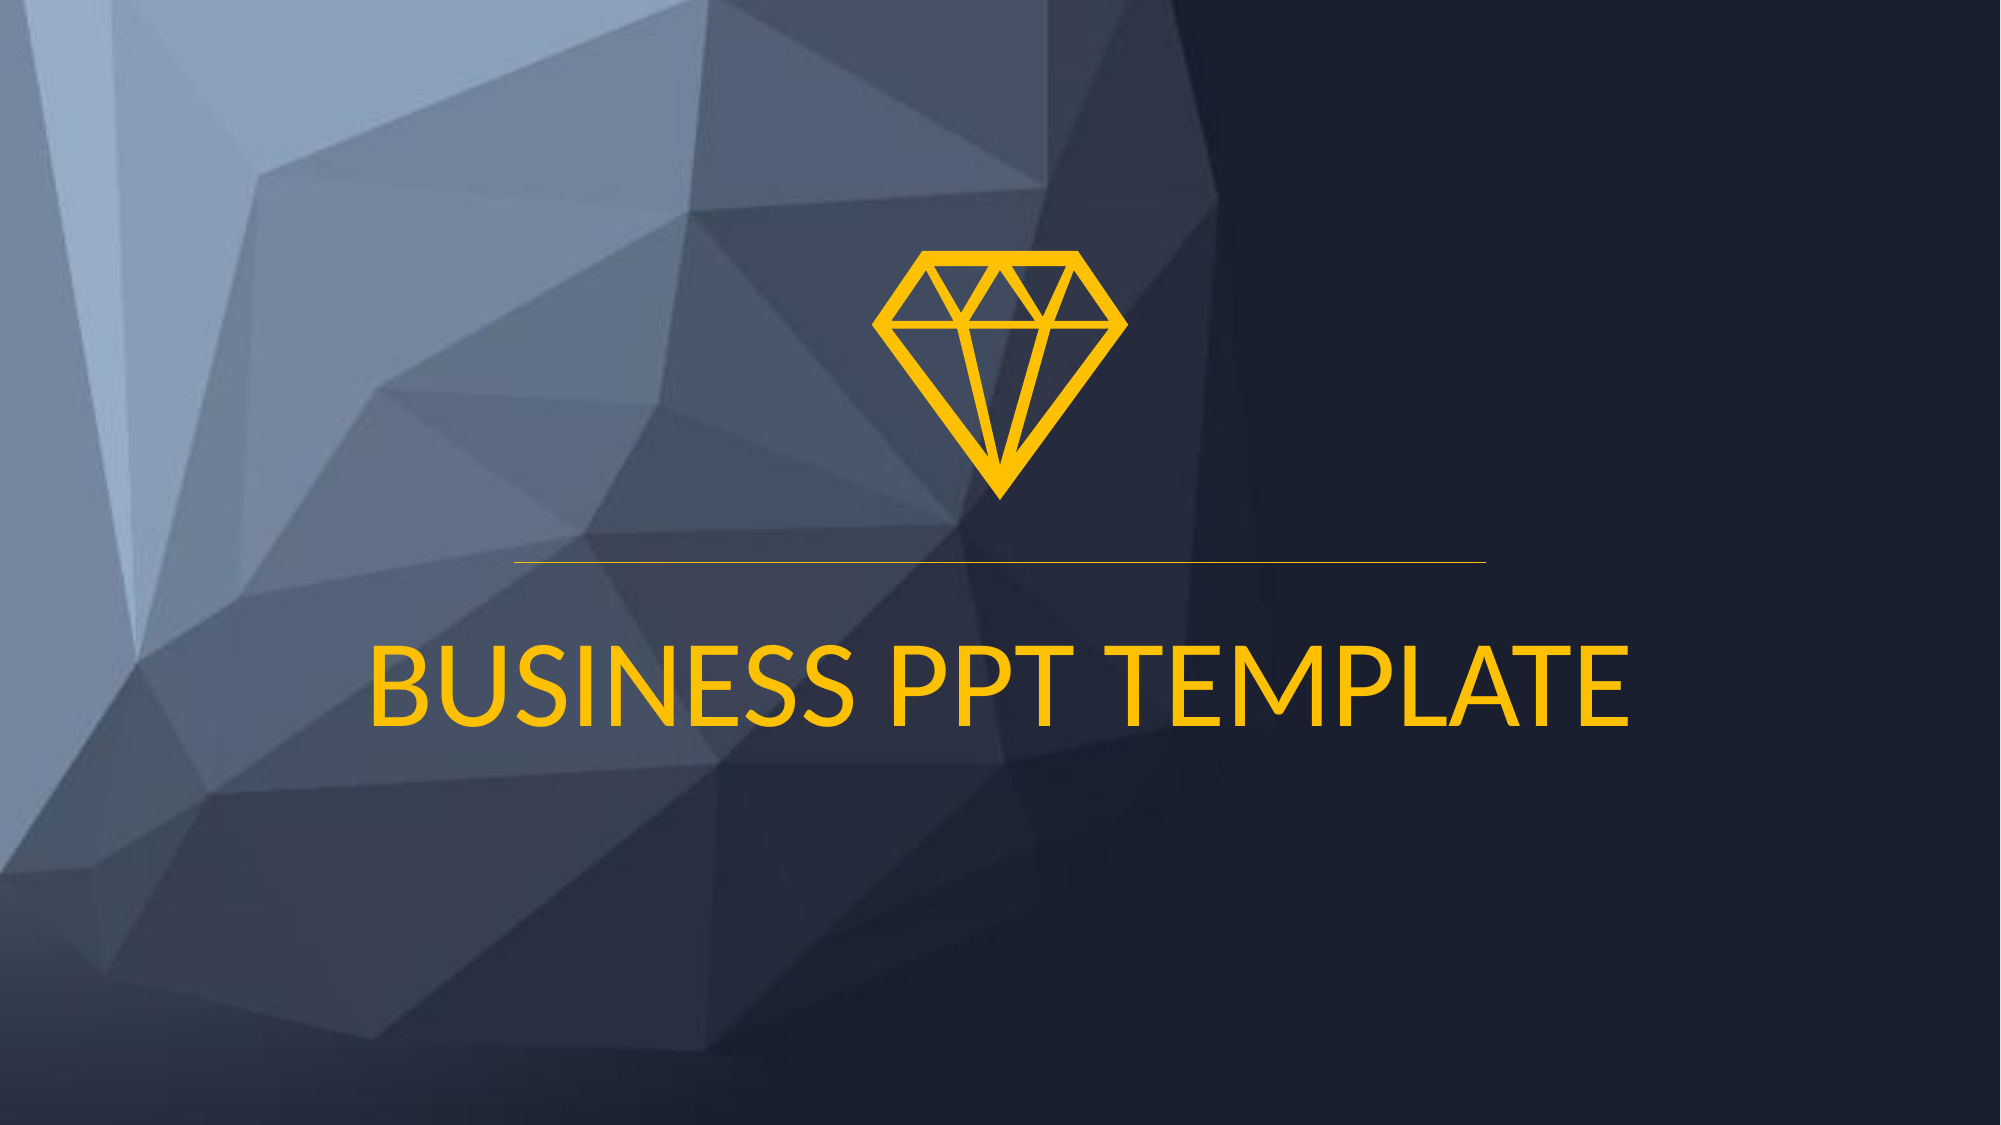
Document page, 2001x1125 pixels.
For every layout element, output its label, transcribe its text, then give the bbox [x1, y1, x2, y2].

title BUSINESS PPT TEMPLATE [137, 375, 1863, 761]
picture [0, 0, 2001, 1125]
